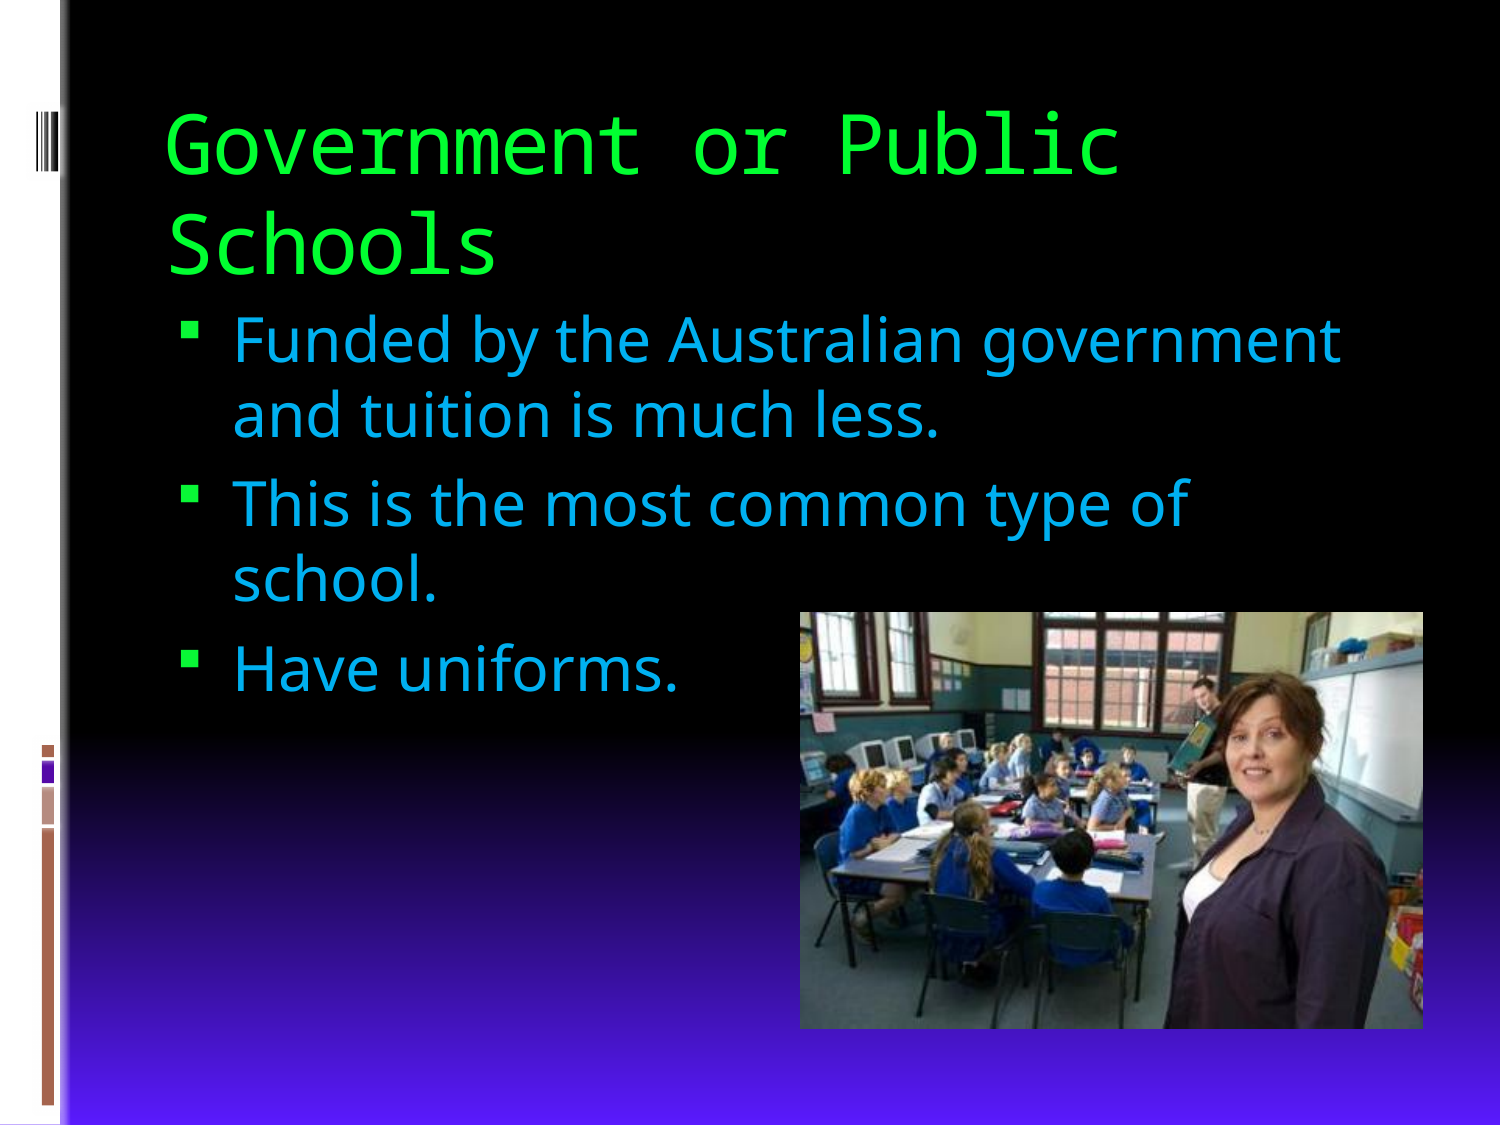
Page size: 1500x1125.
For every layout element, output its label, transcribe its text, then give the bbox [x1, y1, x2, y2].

list Funded by the Australian government and tuition is much less. This is the most common type of school. Have uniforms. [150, 292, 1425, 1043]
picture [799, 611, 1424, 1029]
title Government or Public Schools [150, 83, 1425, 234]
